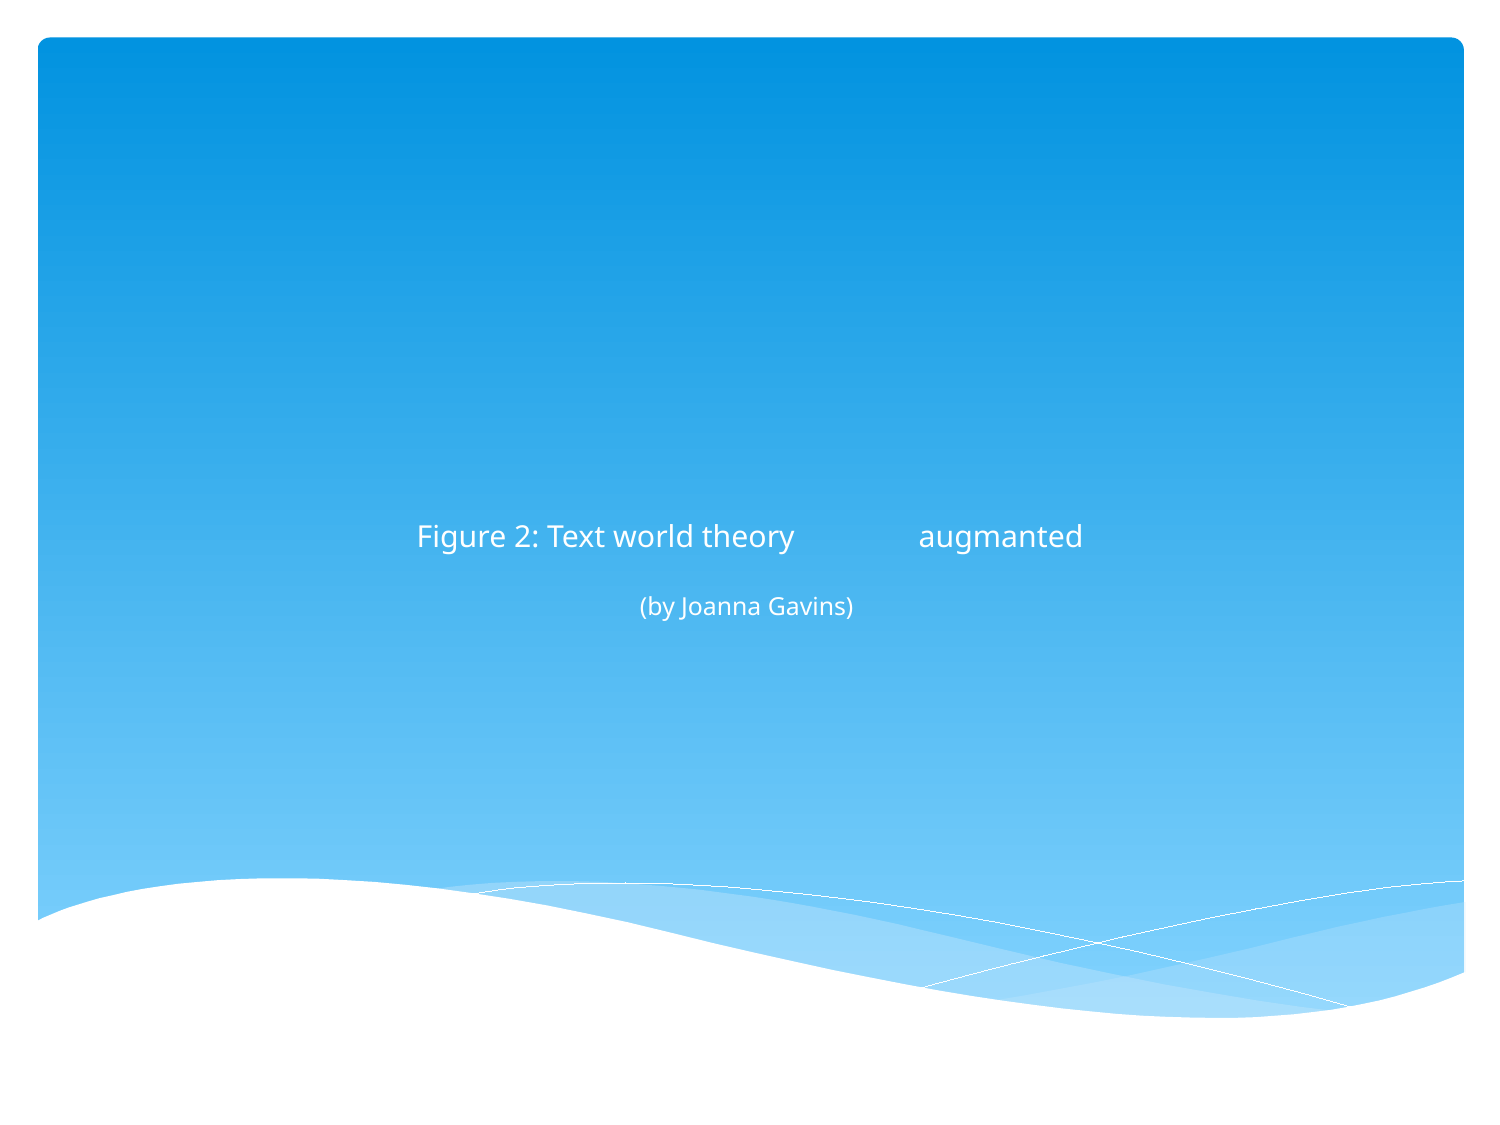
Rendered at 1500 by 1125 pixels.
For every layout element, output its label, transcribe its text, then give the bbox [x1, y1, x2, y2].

title Figure 2: Text world theory augmanted (by Joanna Gavins) [112, 361, 1388, 657]
